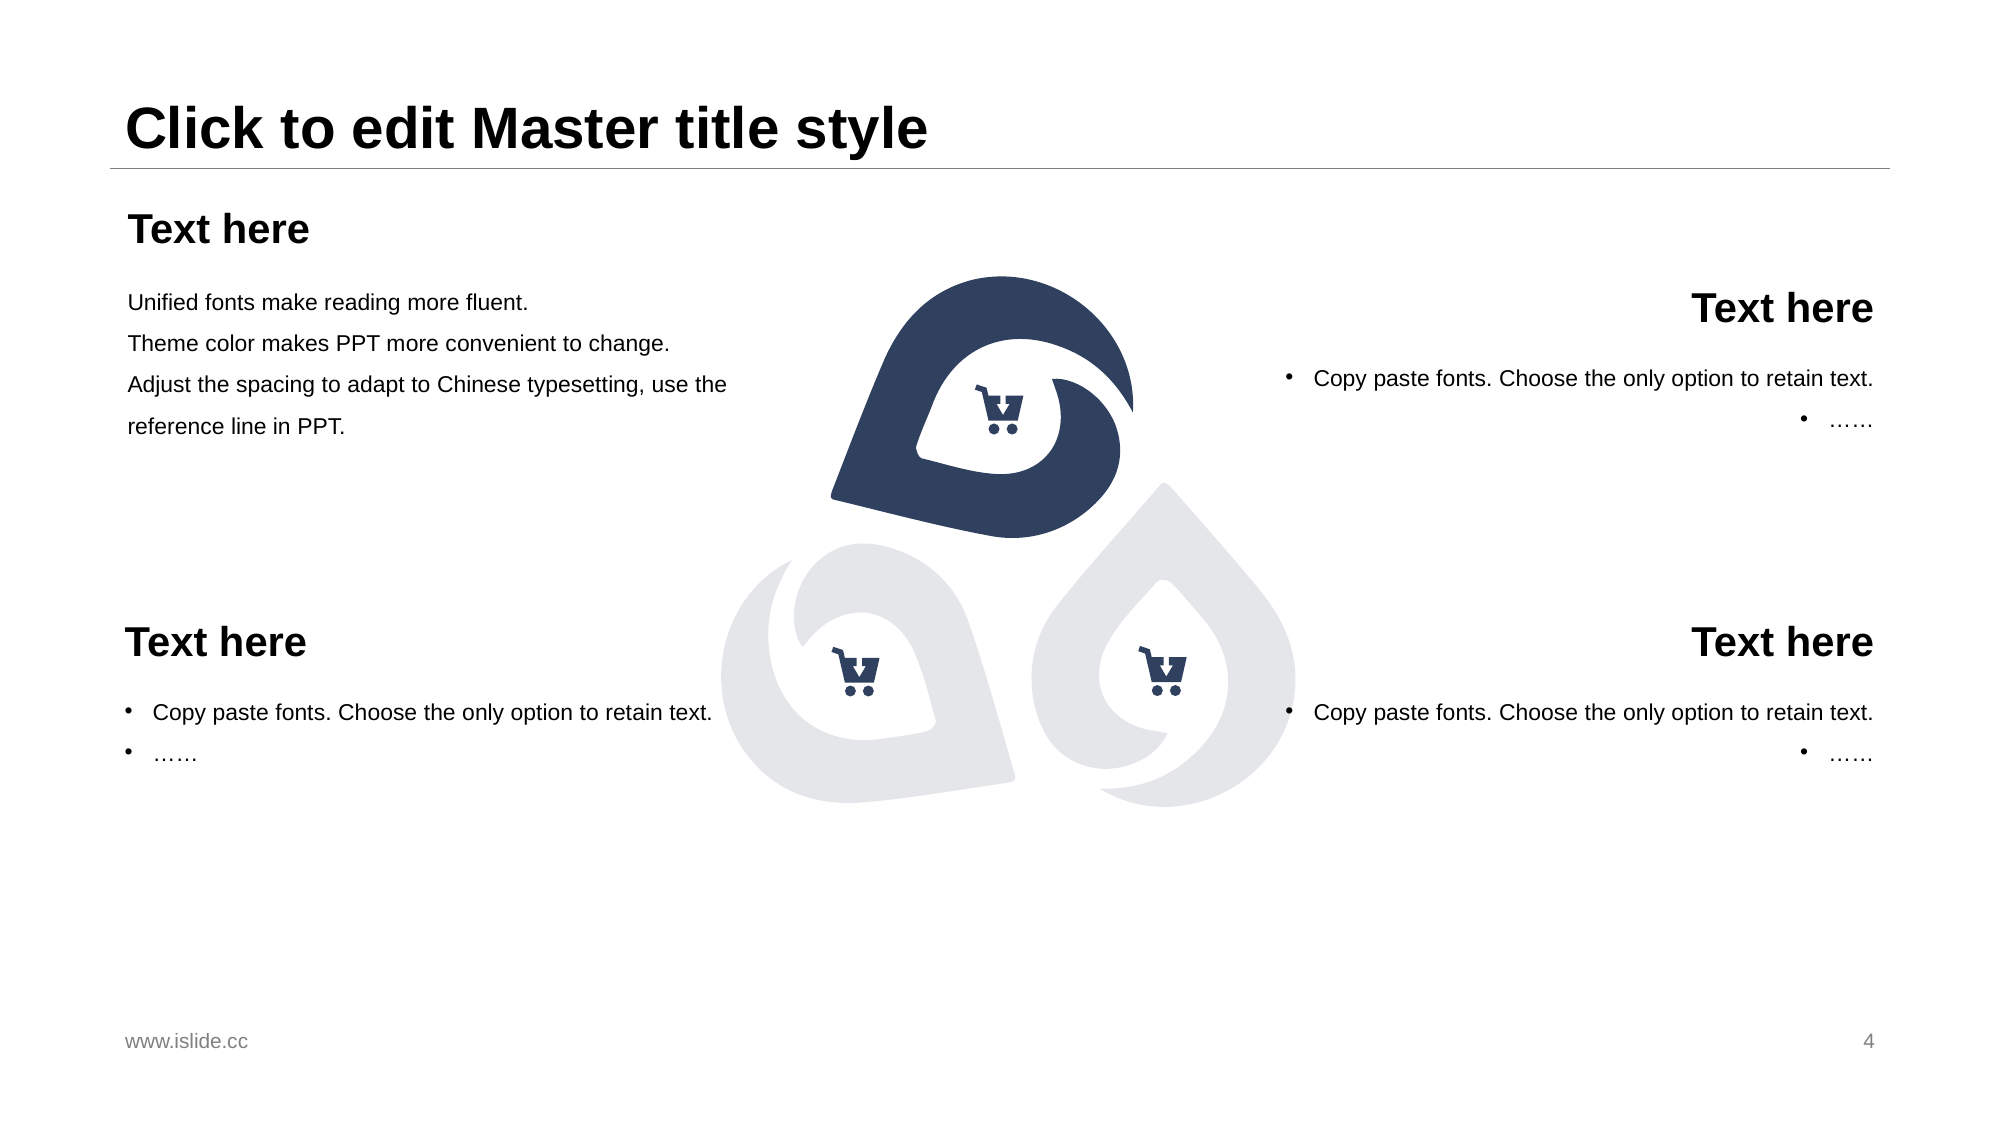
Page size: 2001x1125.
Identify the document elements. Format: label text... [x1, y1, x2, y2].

footer www.islide.cc [109, 1023, 790, 1058]
title Click to edit Master title style [109, 0, 1890, 169]
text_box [109, 193, 1889, 834]
slide_number 4 [1412, 1023, 1890, 1058]
